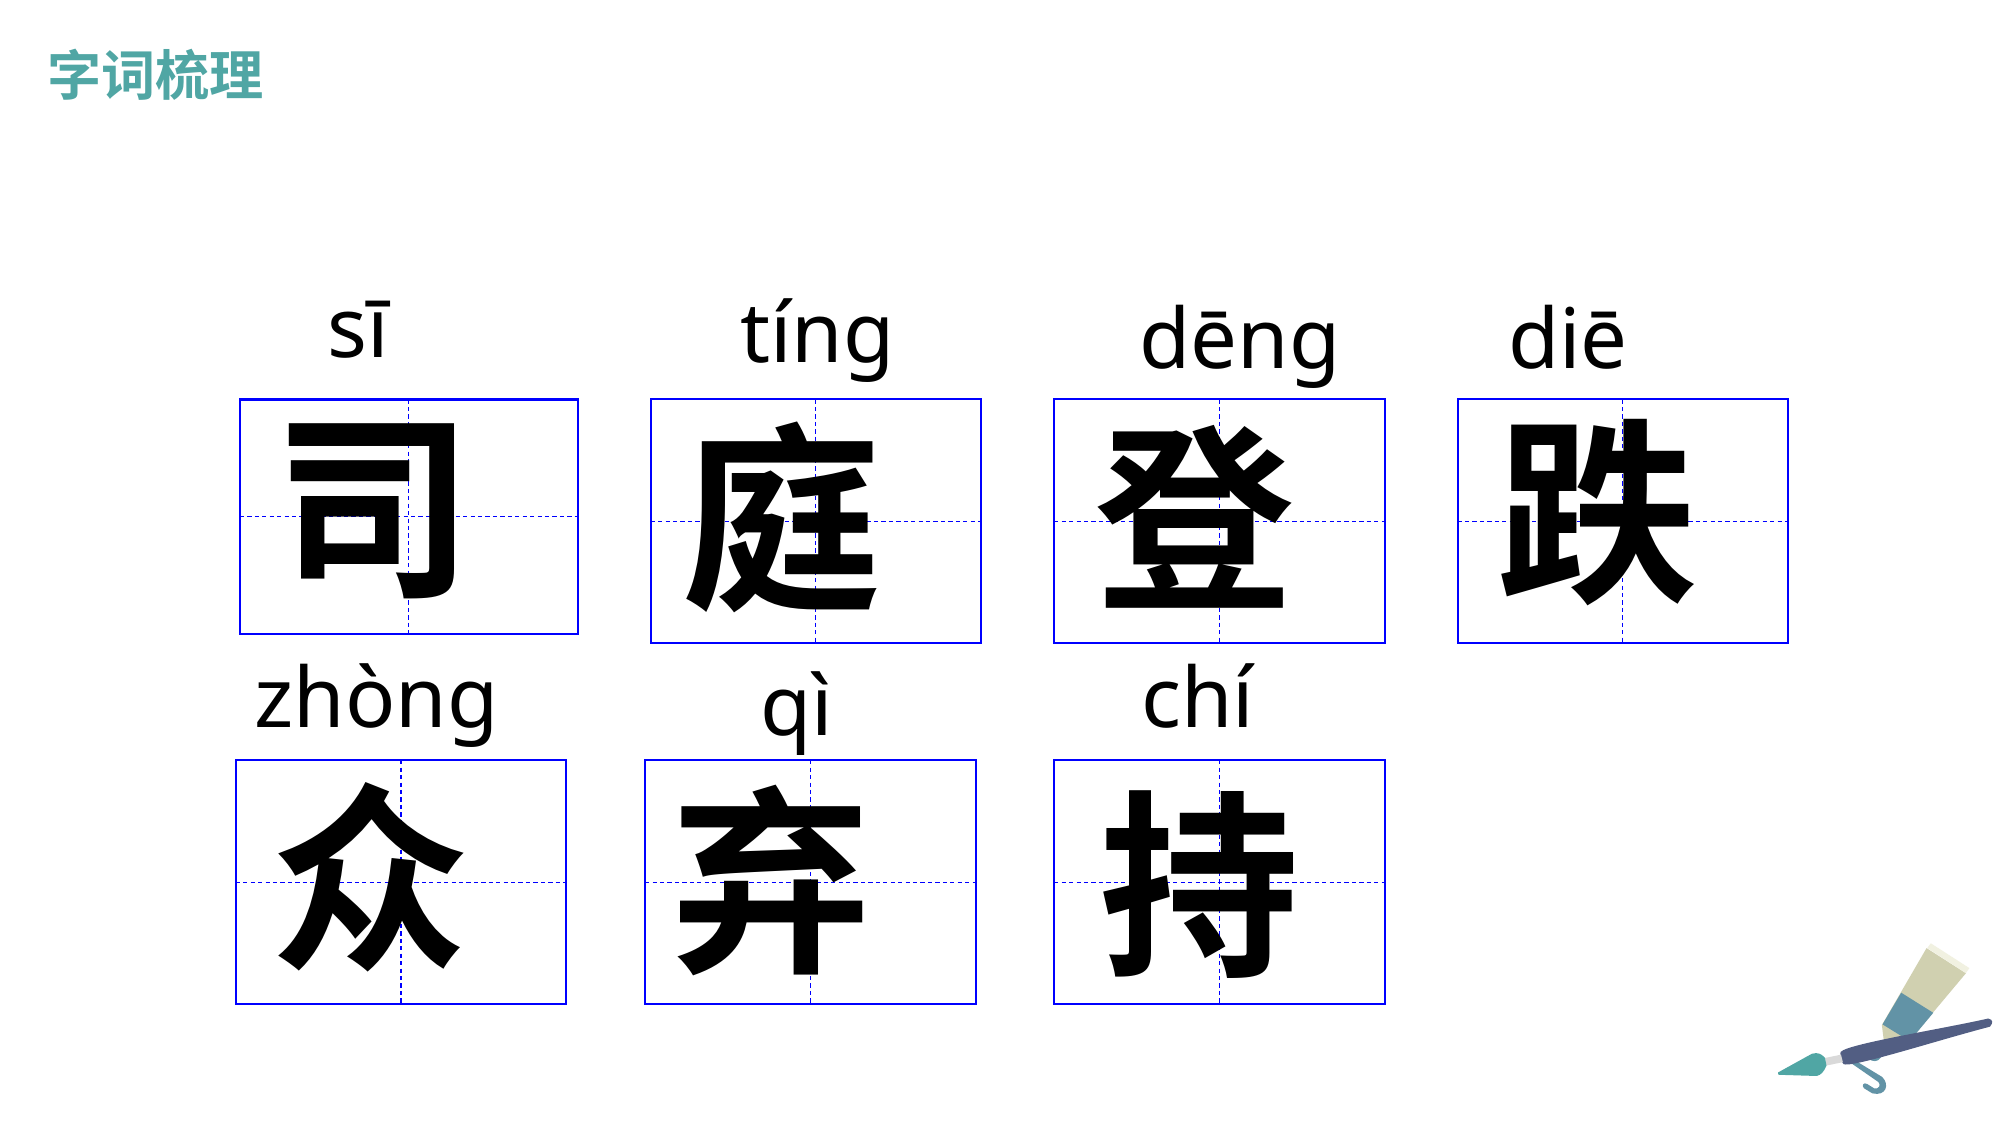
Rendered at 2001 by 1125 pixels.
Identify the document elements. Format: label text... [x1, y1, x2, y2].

text_box [239, 482, 579, 635]
text_box tínɡ [725, 271, 910, 387]
text_box 众 [255, 883, 534, 1002]
text_box 跌 [1482, 522, 1761, 635]
text_box zhònɡ [218, 636, 536, 752]
text_box 跌 [1482, 379, 1761, 521]
text_box dēnɡ [1124, 277, 1356, 387]
text_box [1457, 522, 1789, 644]
text_box [1363, 759, 1386, 1005]
text_box chí [1126, 636, 1269, 752]
text_box 弃 [656, 750, 935, 882]
text_box [534, 759, 567, 882]
text_box 司 [258, 374, 528, 516]
text_box sī [312, 267, 579, 482]
text_box [1457, 398, 1482, 521]
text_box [1811, 945, 1974, 1125]
text_box 登 [1079, 522, 1358, 643]
text_box 持 [1084, 883, 1363, 1009]
text_box [1761, 398, 1789, 521]
text_box [235, 883, 567, 1005]
text_box 弃 [656, 883, 935, 1006]
text_box 众 [255, 746, 534, 882]
text_box [1269, 398, 1386, 644]
text_box [650, 522, 982, 644]
text_box 登 [1079, 387, 1358, 521]
text_box 庭 [666, 387, 945, 521]
text_box 司 [258, 517, 528, 630]
text_box 字词梳理 [32, 33, 347, 114]
text_box [644, 759, 656, 1005]
text_box [1053, 759, 1084, 1005]
text_box [235, 759, 255, 882]
text_box [239, 398, 258, 516]
text_box [650, 398, 666, 521]
text_box 持 [1084, 753, 1363, 882]
text_box [945, 398, 982, 521]
text_box [935, 759, 977, 1005]
text_box 庭 [666, 522, 945, 643]
text_box qì [745, 644, 849, 750]
text_box diē [1493, 278, 1643, 379]
text_box [1053, 398, 1126, 644]
